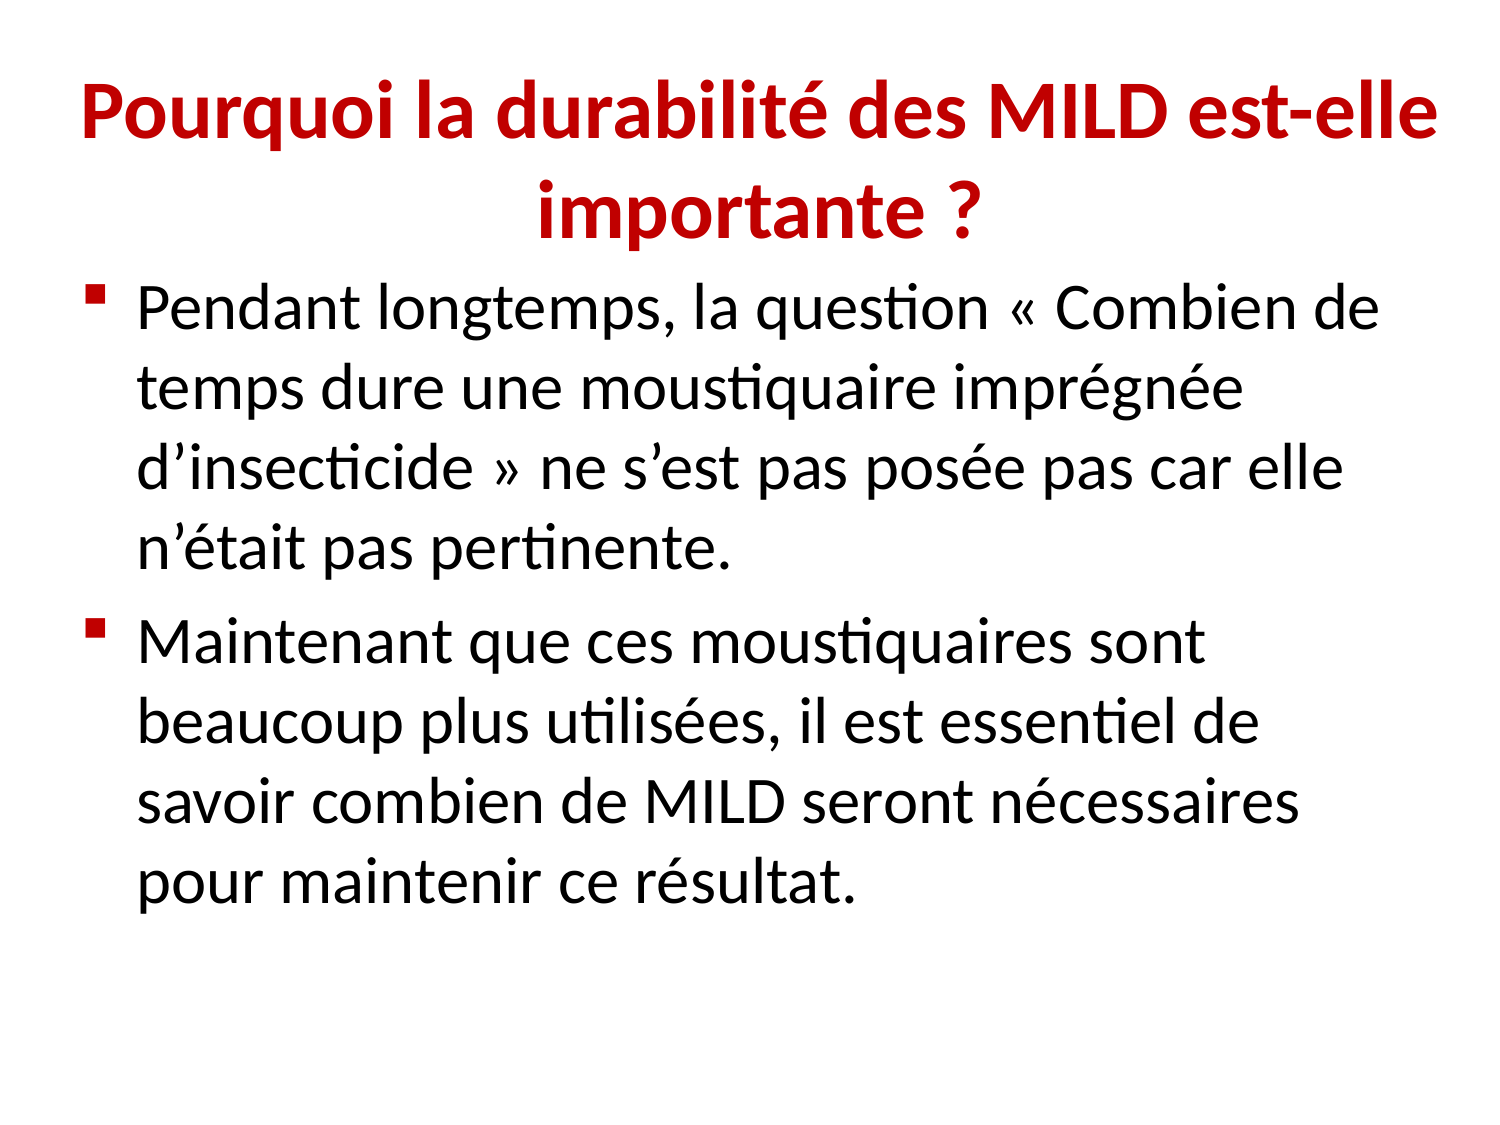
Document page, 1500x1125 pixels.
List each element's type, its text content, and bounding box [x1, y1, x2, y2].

text_box Pourquoi la durabilité des MILD est-elle importante ? [1, 47, 1500, 263]
list Pendant longtemps, la question « Combien de temps dure une moustiquaire imprégnée d’insecticide » ne s’est pas posée pas car elle n’était pas pertinente. Maintenant que ces moustiquaires sont beaucoup plus utilisées, il est essentiel de savoir combien de MILD seront nécessaires pour maintenir ce résultat. [64, 255, 1415, 1047]
